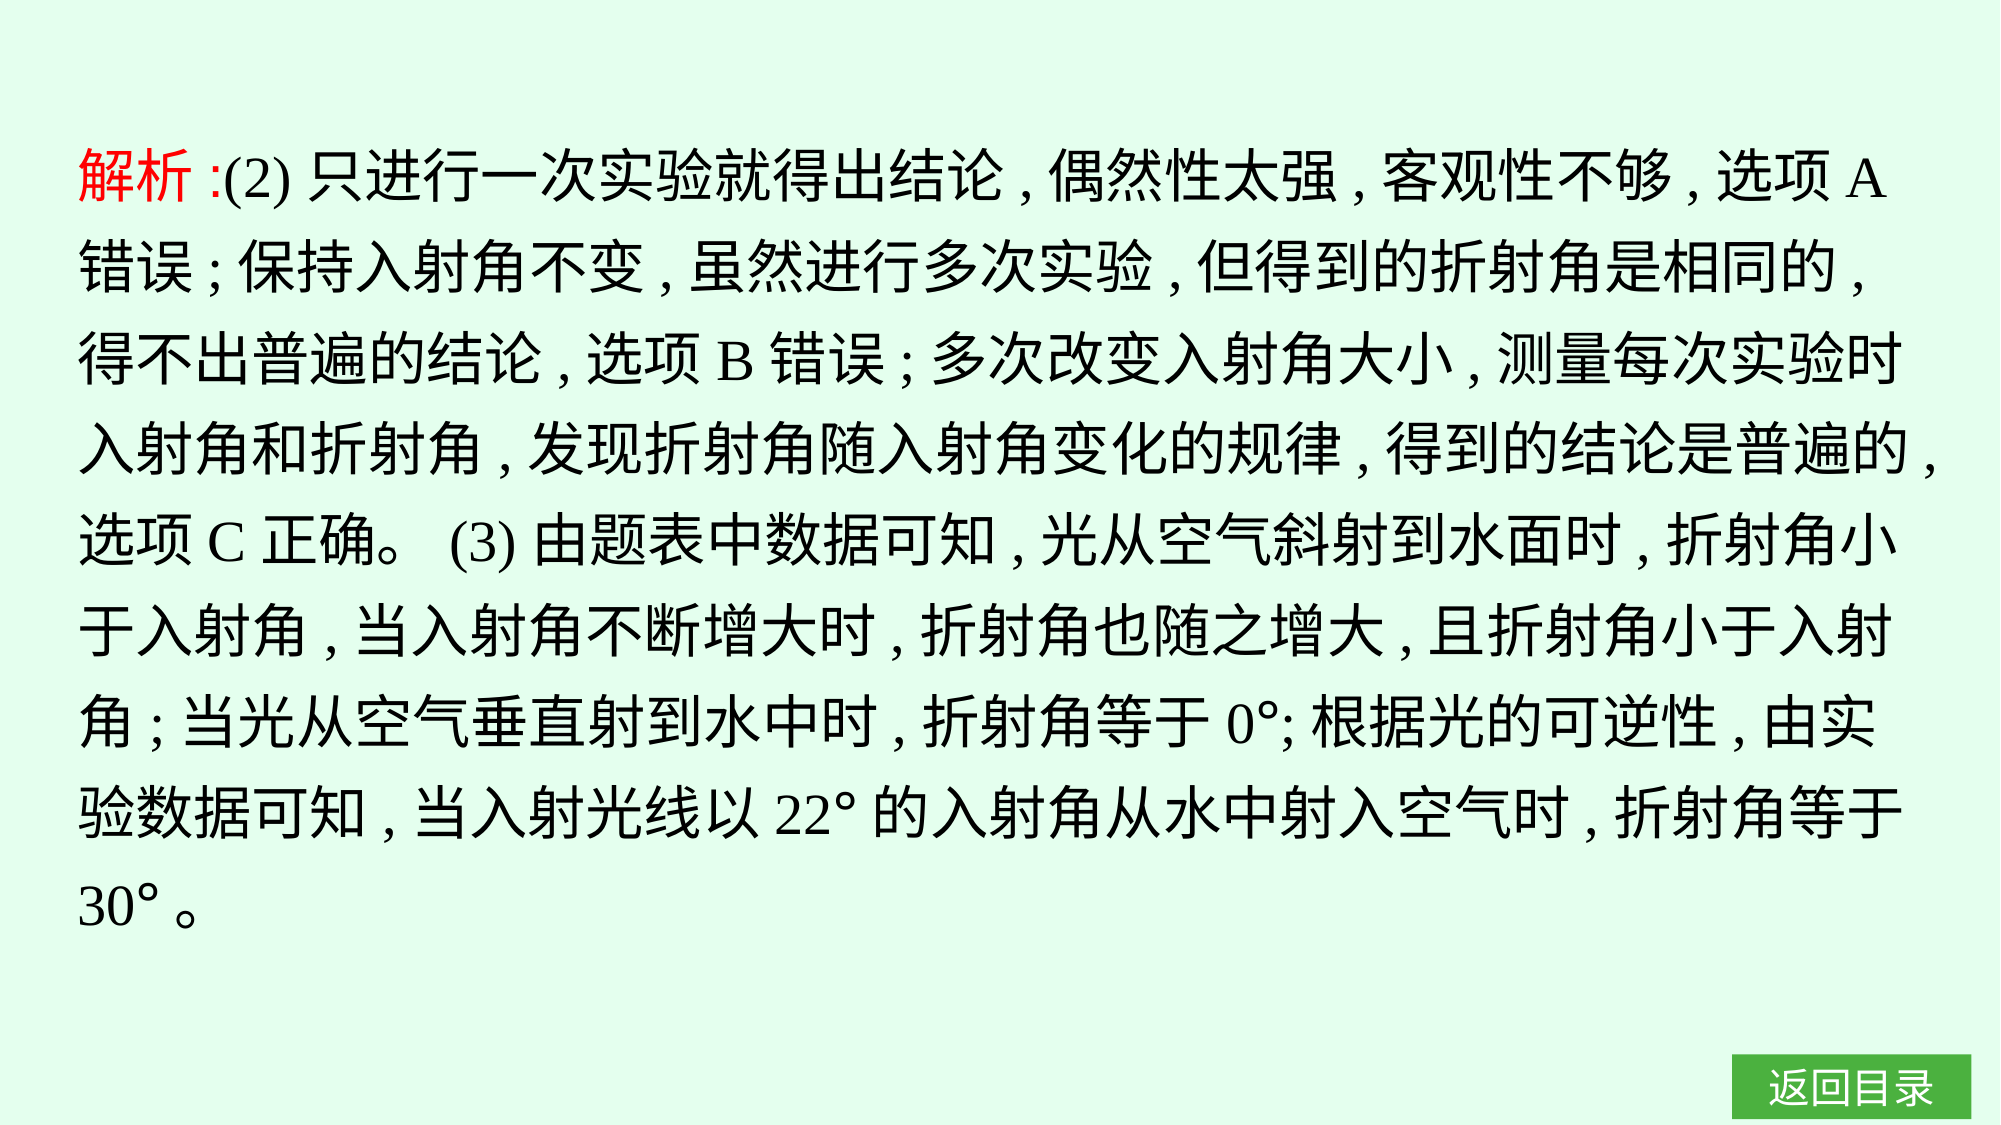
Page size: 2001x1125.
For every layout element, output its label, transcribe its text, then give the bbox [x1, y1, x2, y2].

text_box 解析:(2)只进行一次实验就得出结论,偶然性太强,客观性不够,选项A错误;保持入射角不变,虽然进行多次实验,但得到的折射角是相同的,得不出普遍的结论,选项B错误;多次改变入射角大小,测量每次实验时入射角和折射角,发现折射角随入射角变化的规律,得到的结论是普遍的,选项C正确。(3)由题表中数据可知,光从空气斜射到水面时,折射角小于入射角,当入射角不断增大时,折射角也随之增大,且折射角小于入射角;当光从空气垂直射到水中时,折射角等于0°;根据光的可逆性,由实验数据可知,当入射光线以22°的入射角从水中射入空气时,折射角等于30°。 [62, 111, 1938, 945]
